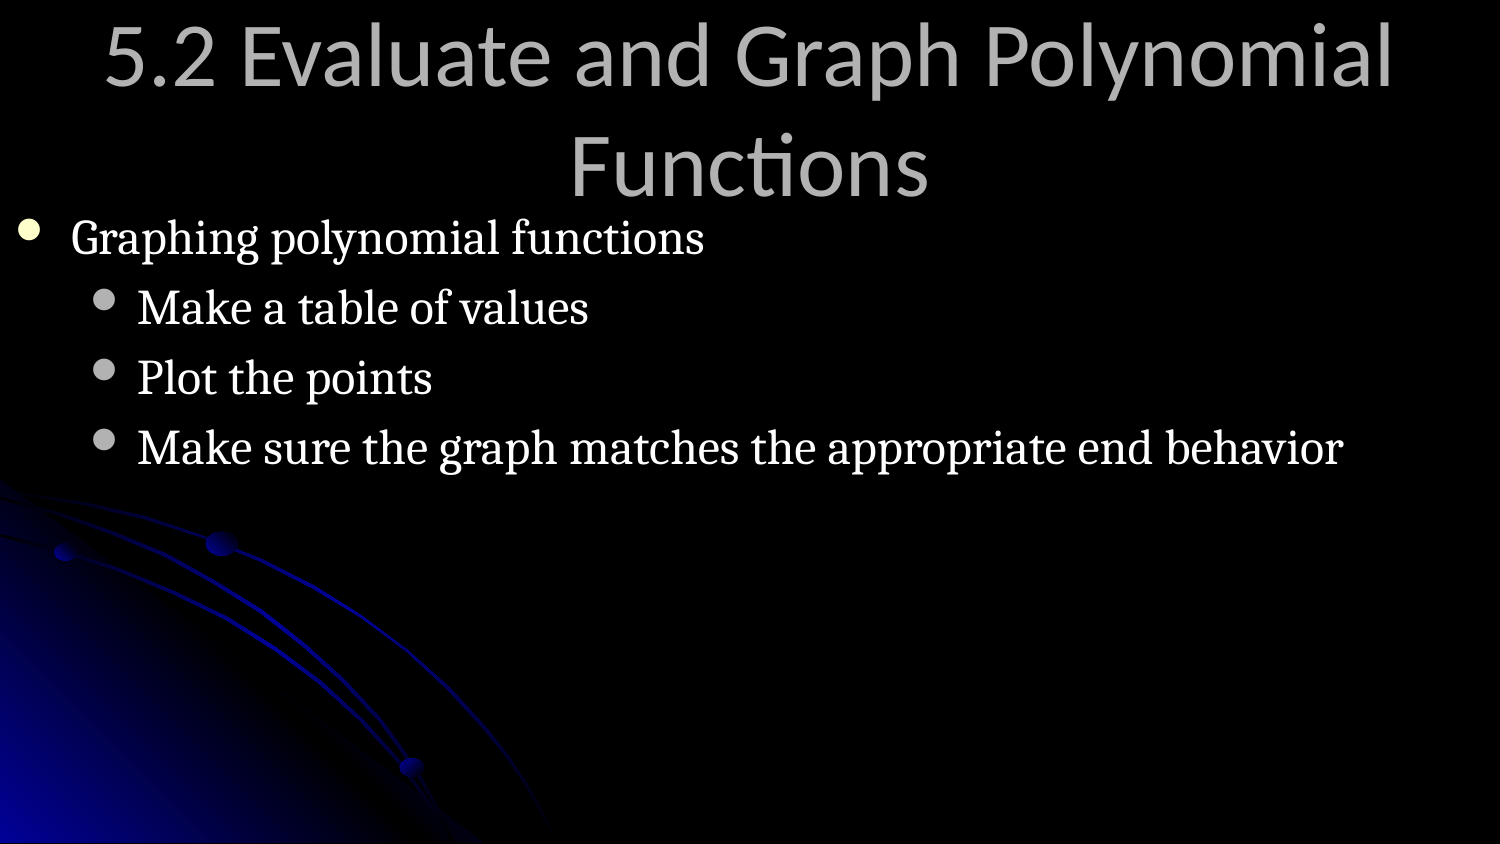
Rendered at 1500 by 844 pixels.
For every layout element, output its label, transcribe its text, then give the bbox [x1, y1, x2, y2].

list Graphing polynomial functions Make a table of values Plot the points Make sure the graph matches the appropriate end behavior [0, 196, 1500, 755]
title 5.2 Evaluate and Graph Polynomial Functions [0, 33, 1500, 175]
